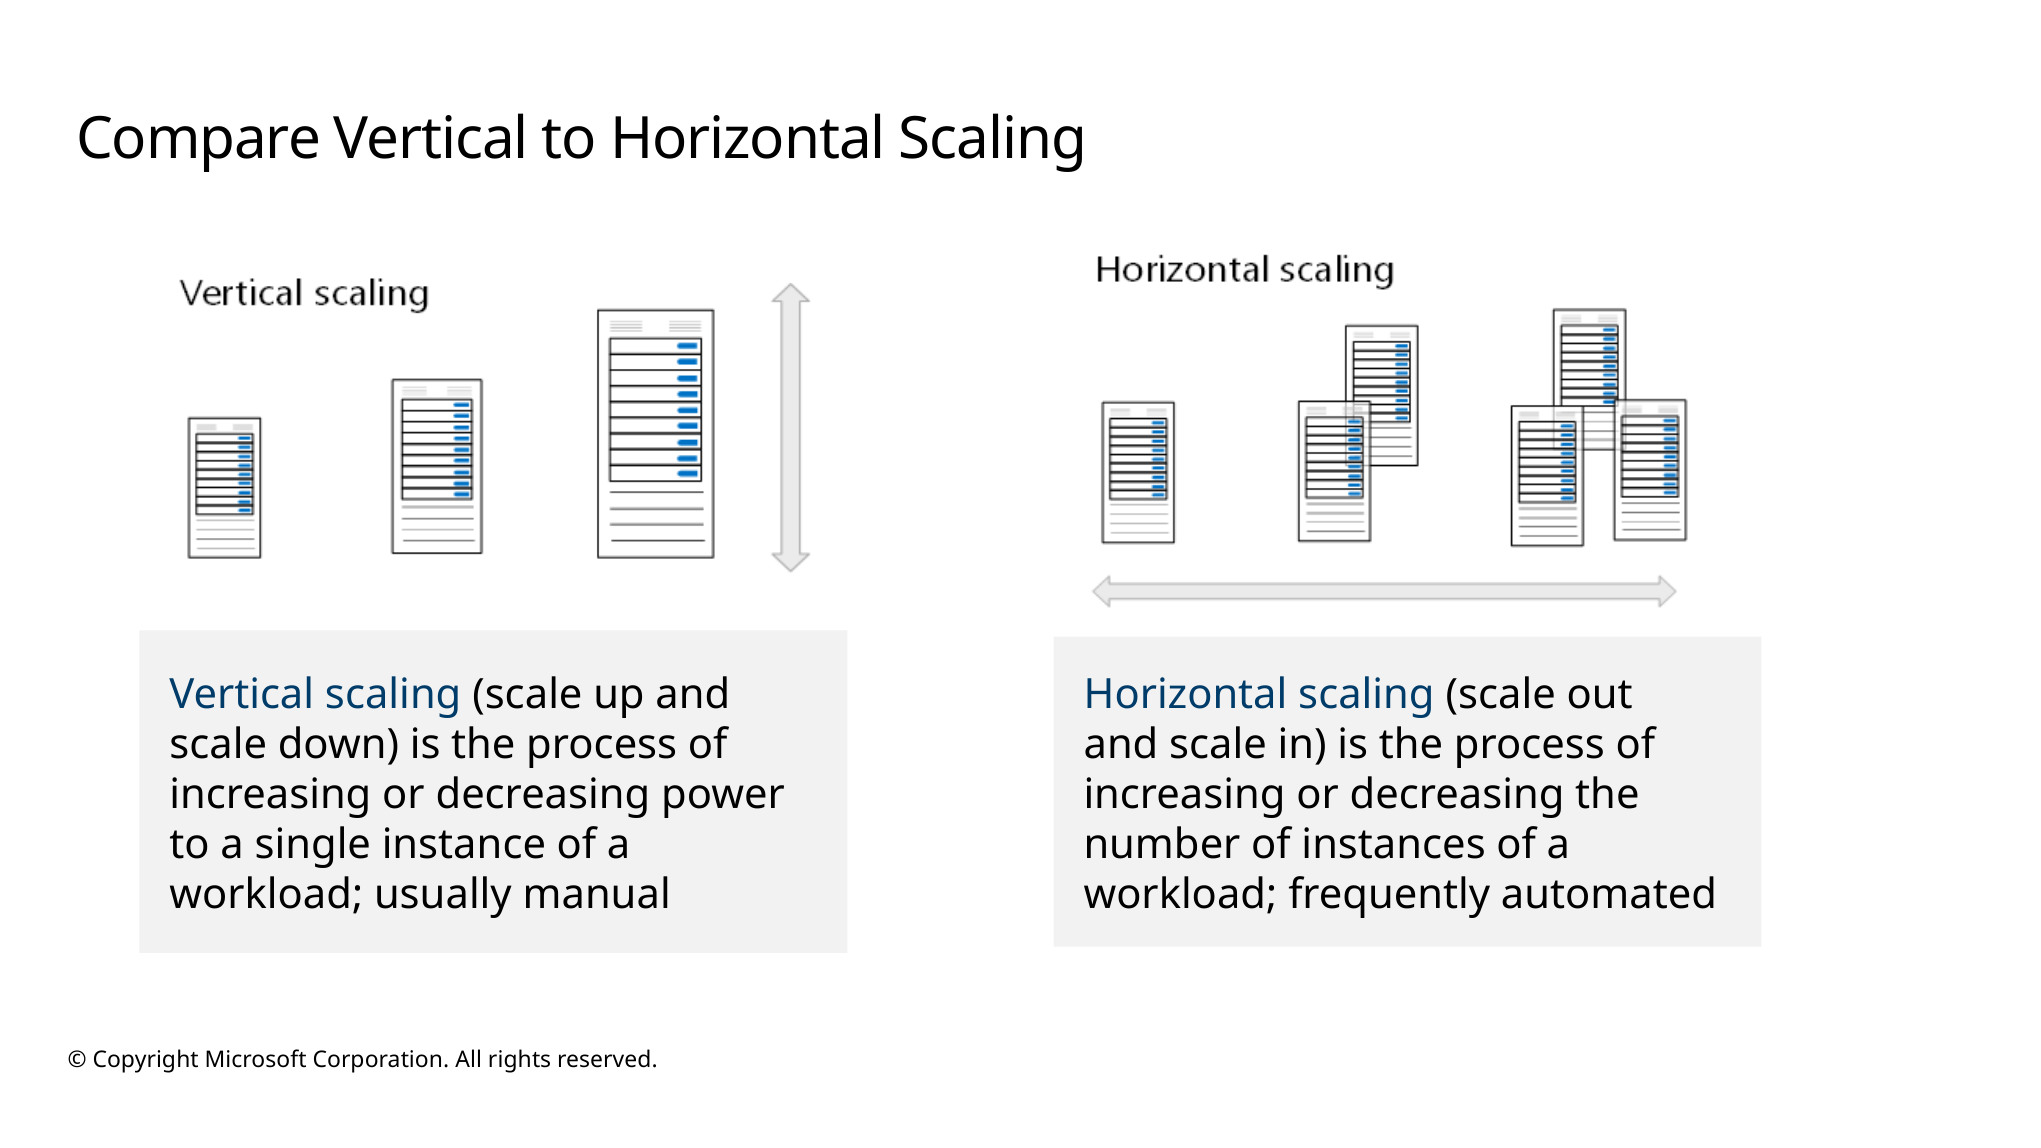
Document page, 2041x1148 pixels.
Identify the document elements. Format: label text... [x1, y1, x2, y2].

picture [1077, 237, 1705, 631]
picture [157, 259, 829, 609]
text_box Horizontal scaling (scale out and scale in) is the process of increasing or decreasing the number of instances of a workload; frequently automated [1053, 636, 1762, 947]
text_box Vertical scaling (scale up and scale down) is the process of increasing or decreasing power to a single instance of a workload; usually manual​ [139, 630, 848, 953]
title Compare Vertical to Horizontal Scaling [76, 93, 1968, 230]
